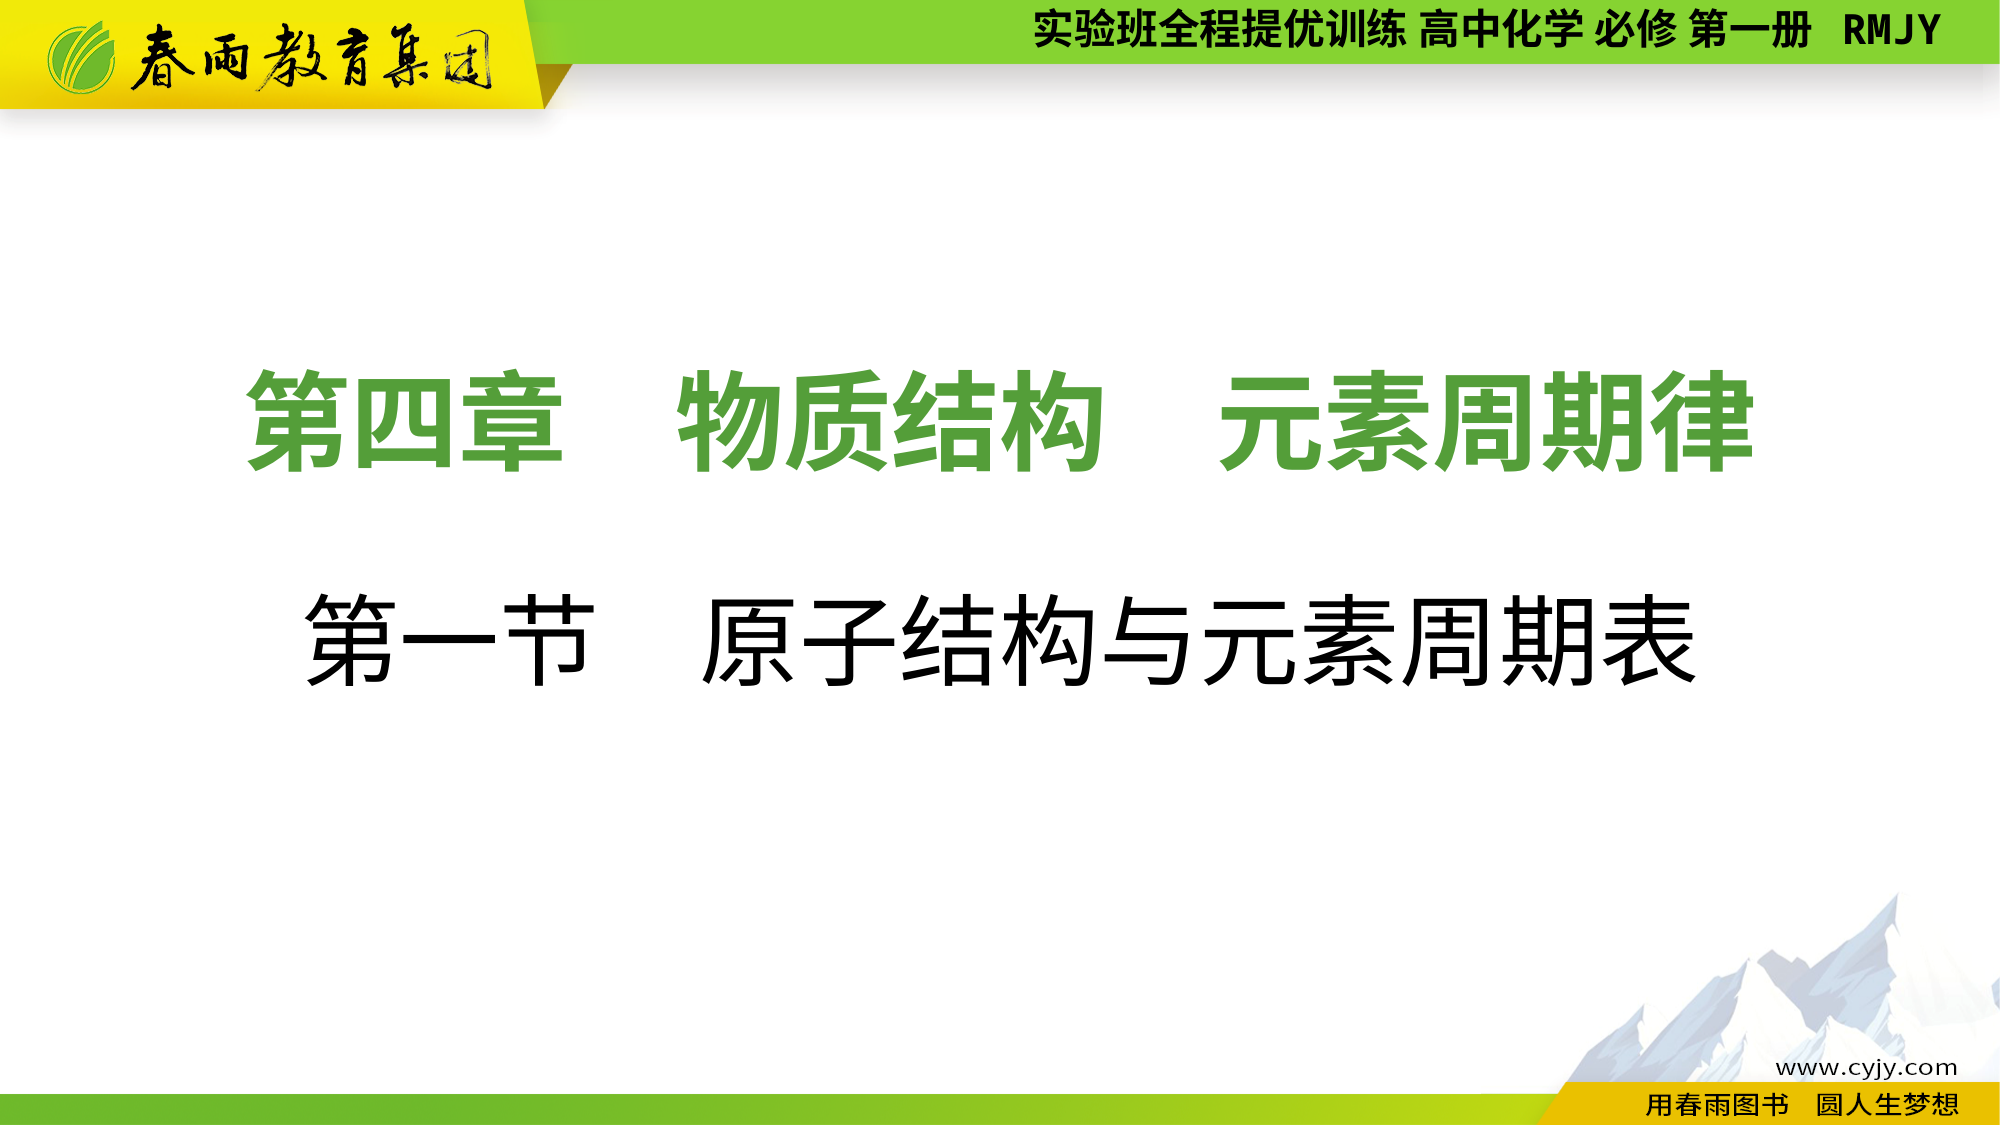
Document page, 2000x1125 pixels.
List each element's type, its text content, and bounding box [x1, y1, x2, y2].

text_box 第四章 物质结构 元素周期律 [54, 282, 1946, 492]
picture [0, 0, 2000, 1125]
text_box 第一节 原子结构与元素周期表 [54, 511, 1946, 706]
